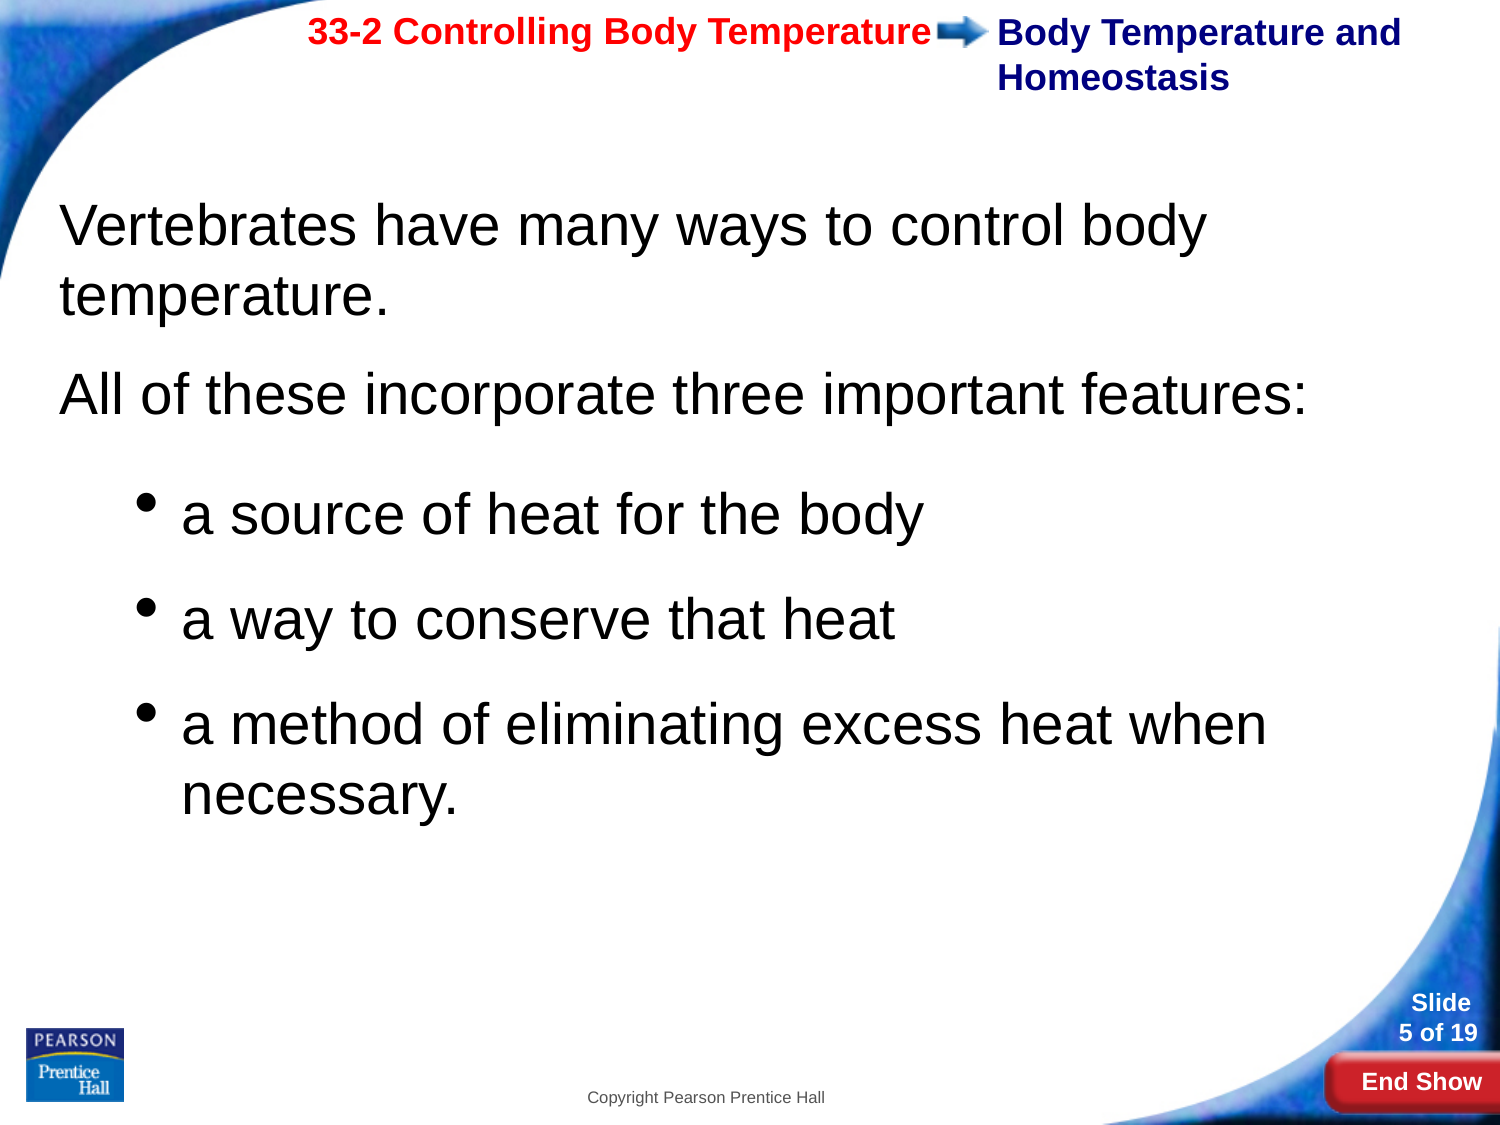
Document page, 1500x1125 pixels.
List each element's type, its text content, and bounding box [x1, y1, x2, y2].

list Vertebrates have many ways to control body temperature. All of these incorporate three important features: a source of heat for the body a way to conserve that heat a method of eliminating excess heat when necessary. [44, 179, 1463, 976]
title Body Temperature and Homeostasis [981, 0, 1500, 76]
picture [0, 0, 1500, 1125]
footer Copyright Pearson Prentice Hall [468, 1078, 945, 1105]
